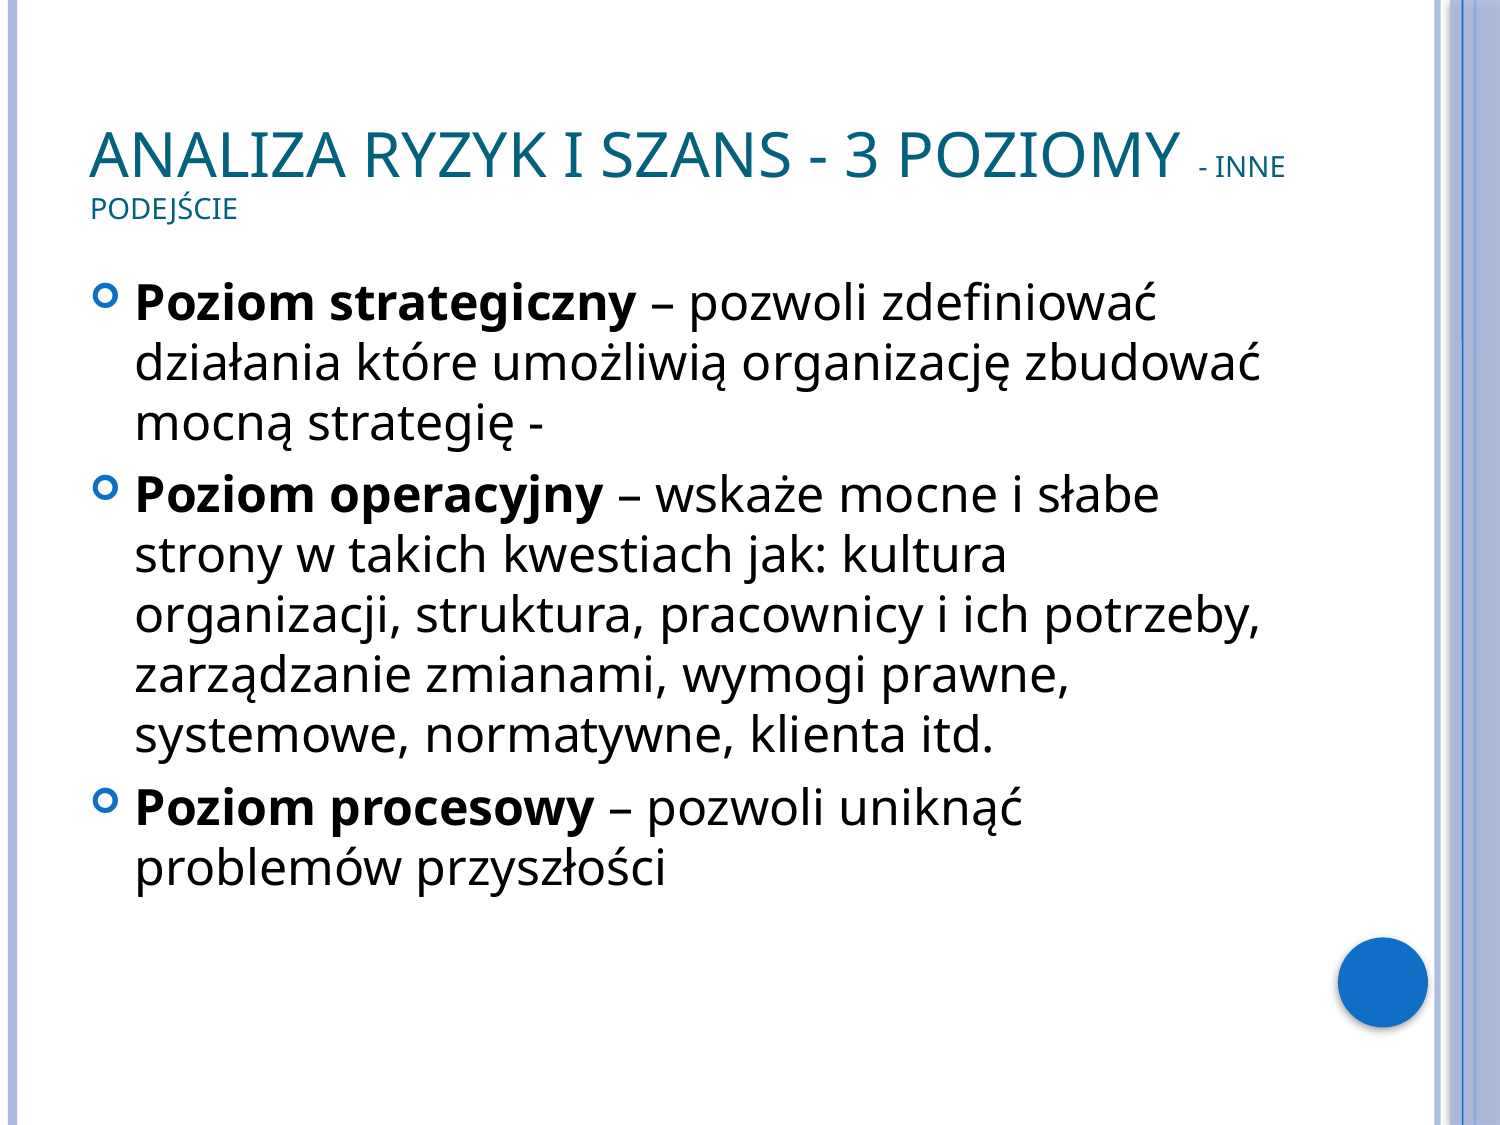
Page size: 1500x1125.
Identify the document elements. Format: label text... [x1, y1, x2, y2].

title Analiza ryzyk i szans - 3 poziomy - inne podejście [75, 45, 1388, 233]
list Poziom strategiczny – pozwoli zdefiniować działania które umożliwią organizację zbudować mocną strategię - Poziom operacyjny – wskaże mocne i słabe strony w takich kwestiach jak: kultura organizacji, struktura, pracownicy i ich potrzeby, zarządzanie zmianami, wymogi prawne, systemowe, normatywne, klienta itd. Poziom procesowy – pozwoli uniknąć problemów przyszłości [75, 262, 1300, 1062]
